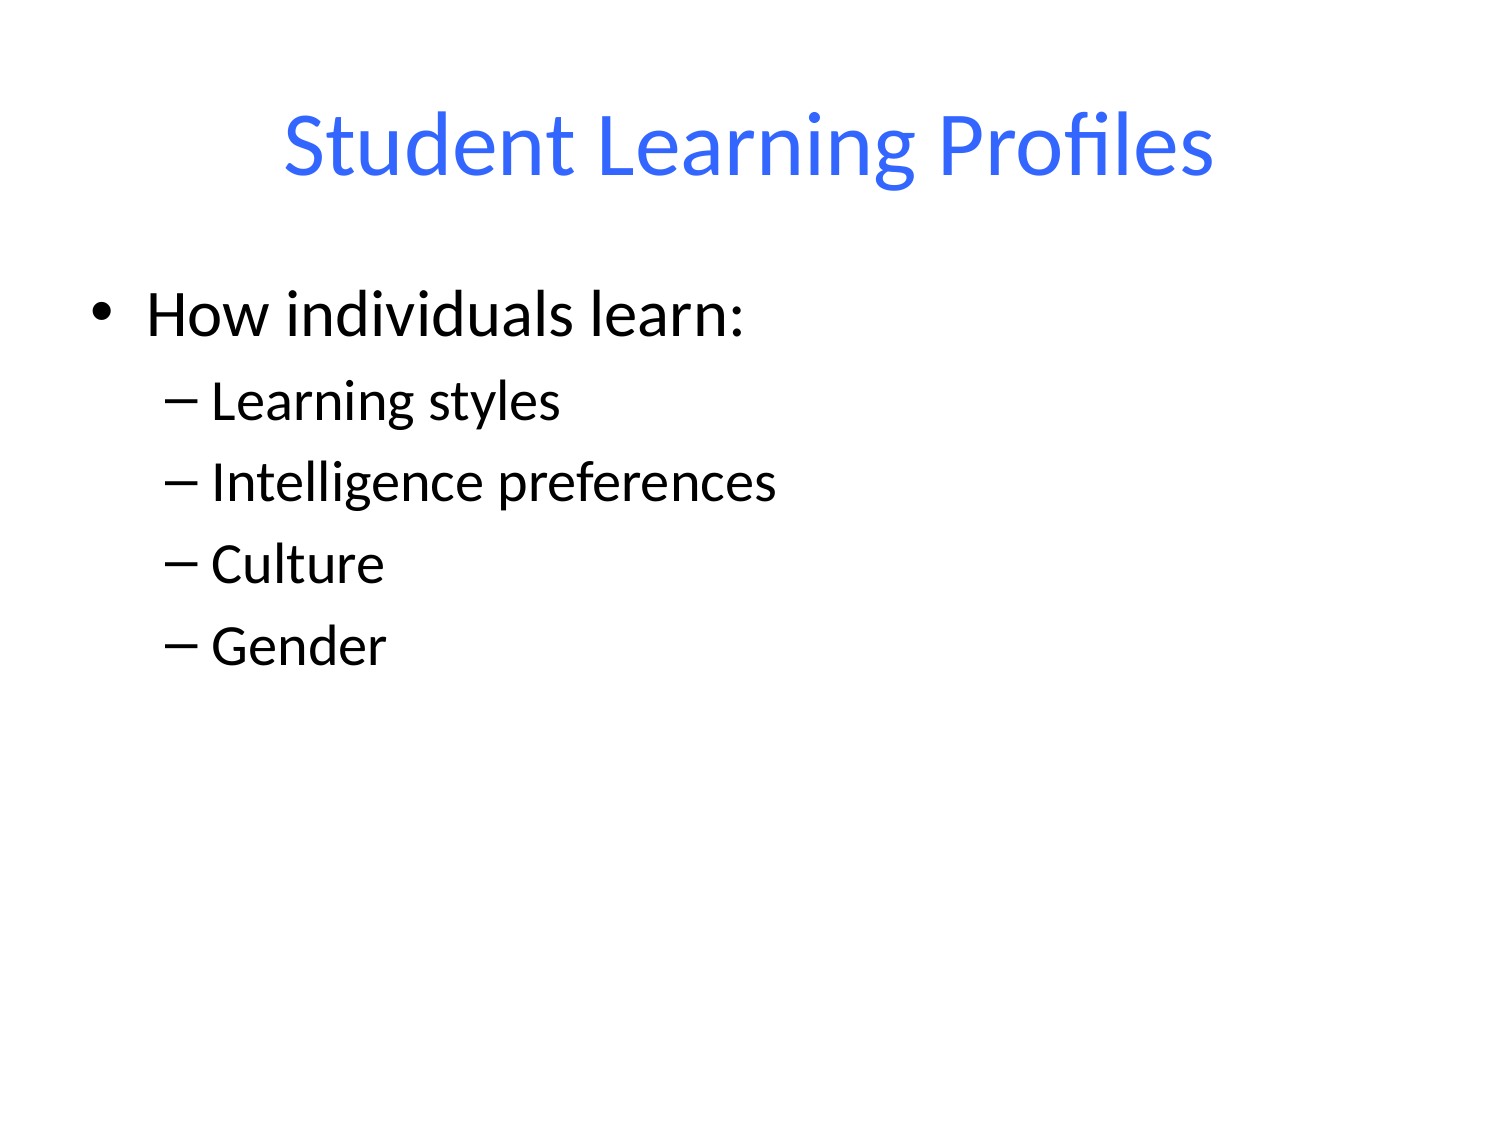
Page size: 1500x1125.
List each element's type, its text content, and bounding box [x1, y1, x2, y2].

list How individuals learn: Learning styles Intelligence preferences Culture Gender [75, 262, 1425, 1005]
title Student Learning Profiles [75, 45, 1425, 233]
